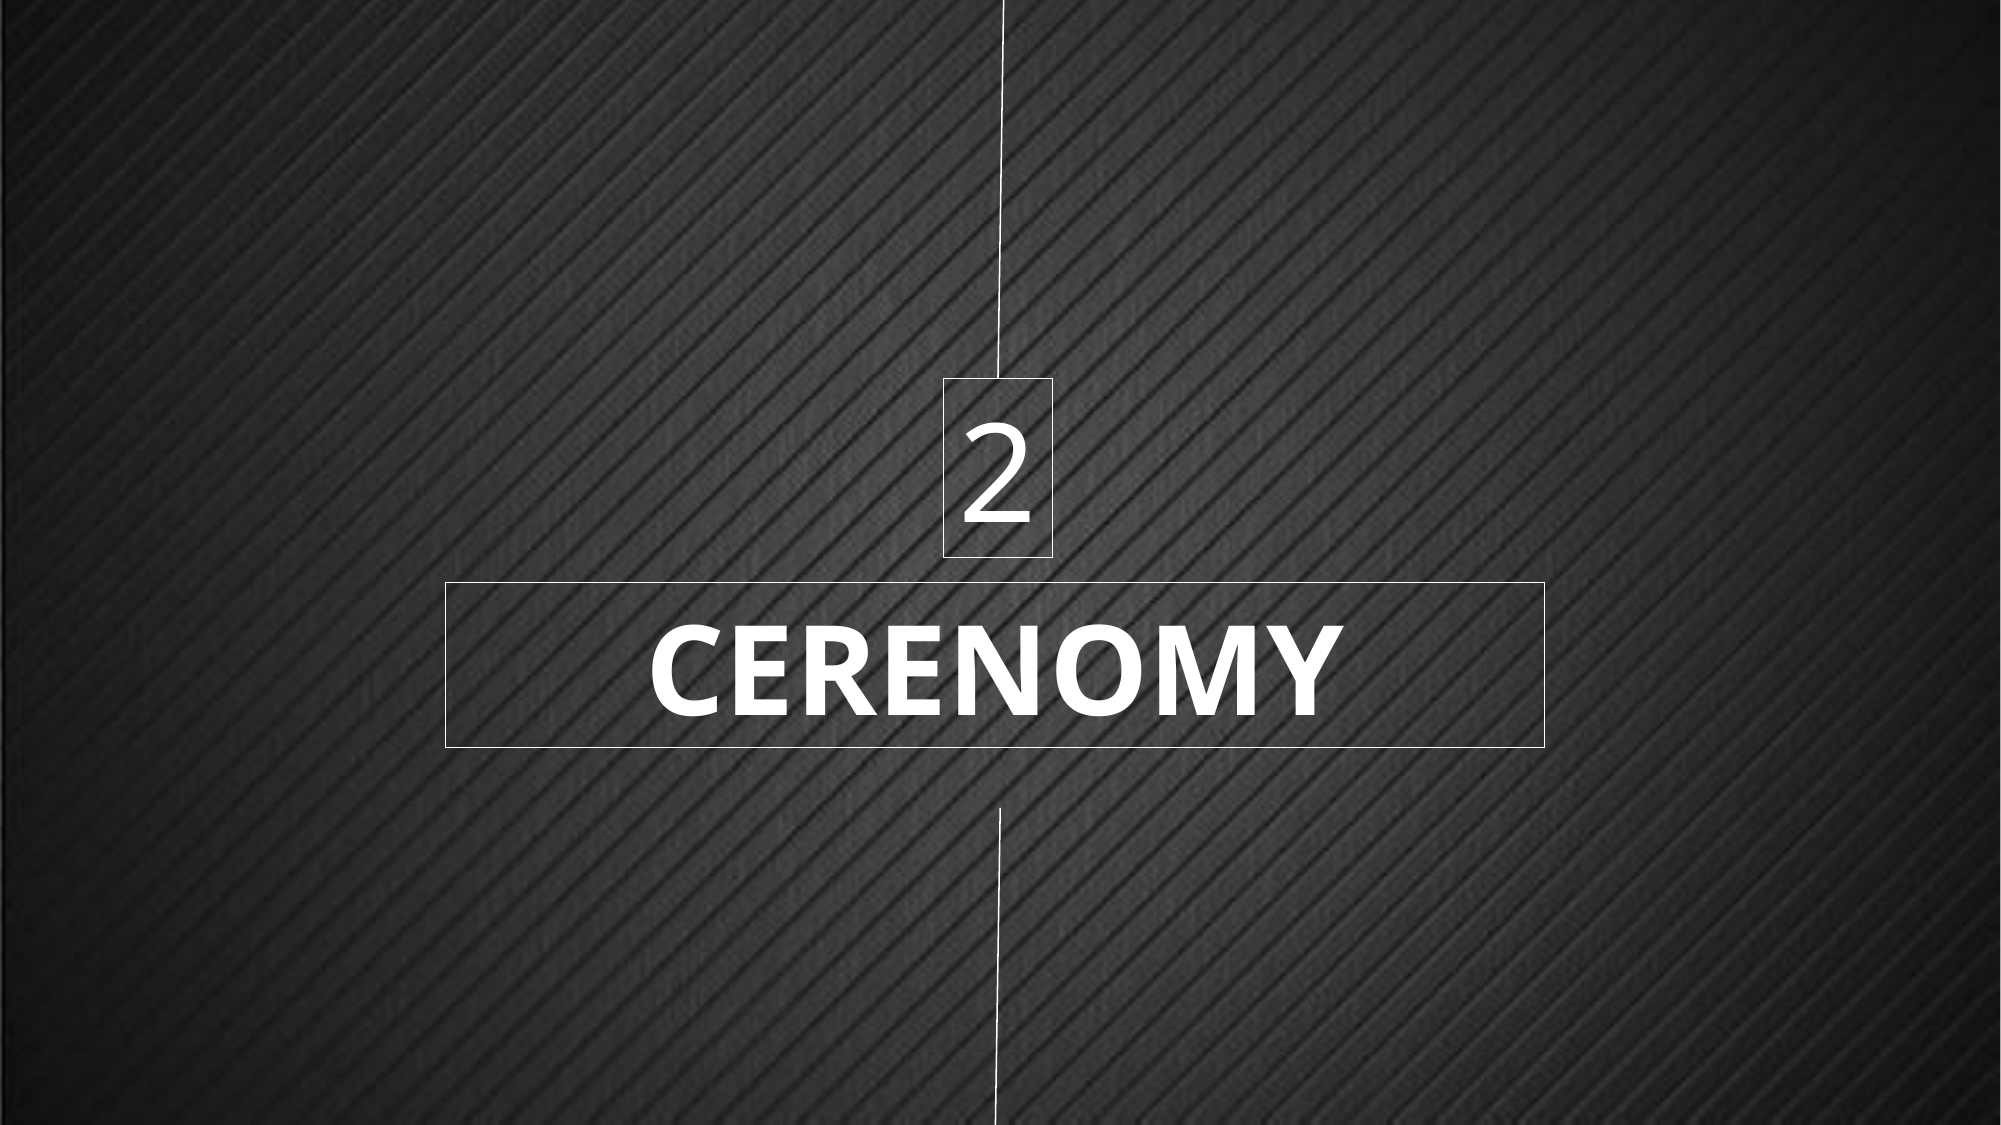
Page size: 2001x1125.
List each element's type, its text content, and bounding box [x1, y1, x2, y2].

text_box CERENOMY [445, 582, 1545, 748]
text_box 2 [943, 378, 1053, 558]
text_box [994, 807, 1001, 1125]
picture [0, 0, 2001, 1125]
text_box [997, 0, 1004, 379]
